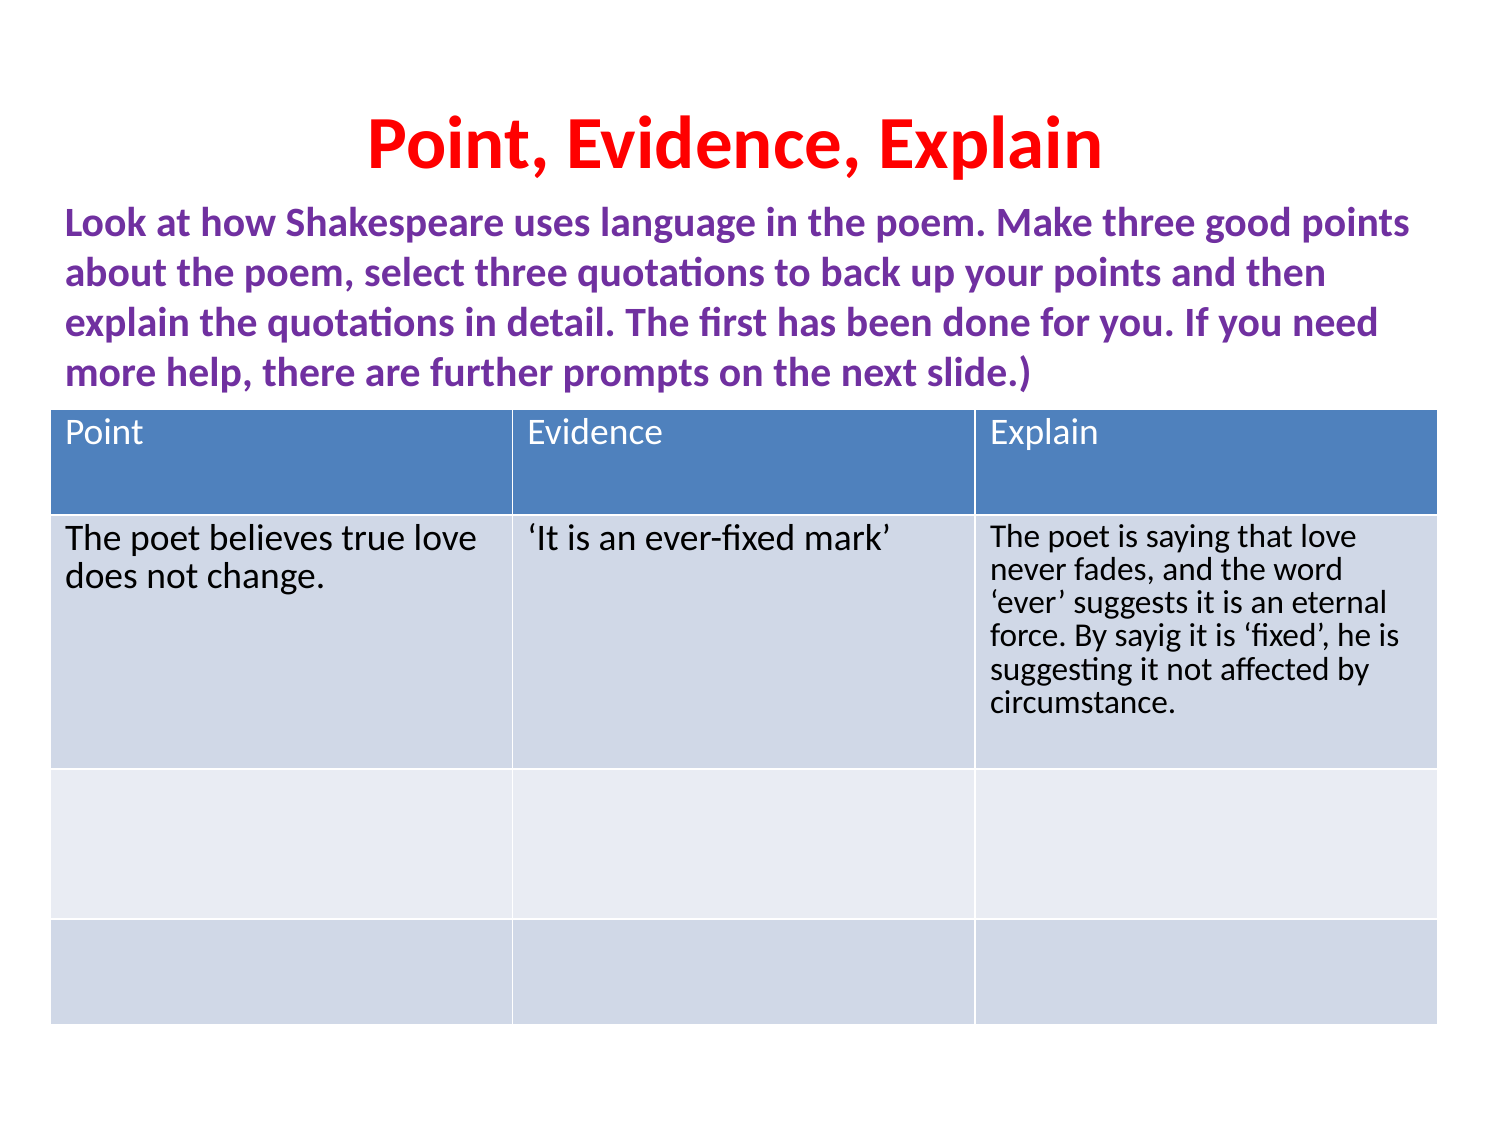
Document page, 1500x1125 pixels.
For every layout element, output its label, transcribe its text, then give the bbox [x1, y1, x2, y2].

table_header Explain [976, 410, 1437, 514]
table_cell The poet believes true love does not change. [51, 516, 512, 768]
title Point, Evidence, Explain [0, 45, 1500, 233]
text_box Look at how Shakespeare uses language in the poem. Make three good points about the poem, select three quotations to back up your points and then explain the quotations in detail. The first has been done for you. If you need more help, there are further prompts on the next slide.) [50, 187, 1438, 403]
table_header Point [51, 410, 512, 514]
table_cell ‘It is an ever-fixed mark’ [513, 516, 974, 768]
table_header Evidence [513, 410, 974, 514]
table_cell [976, 920, 1437, 1024]
table_cell [51, 770, 512, 918]
table_cell [51, 920, 512, 1024]
table_cell [513, 770, 974, 918]
table_cell The poet is saying that love never fades, and the word ‘ever’ suggests it is an eternal force. By sayig it is ‘fixed’, he is suggesting it not affected by circumstance. [976, 516, 1437, 768]
table_cell [976, 770, 1437, 918]
table_cell [513, 920, 974, 1024]
